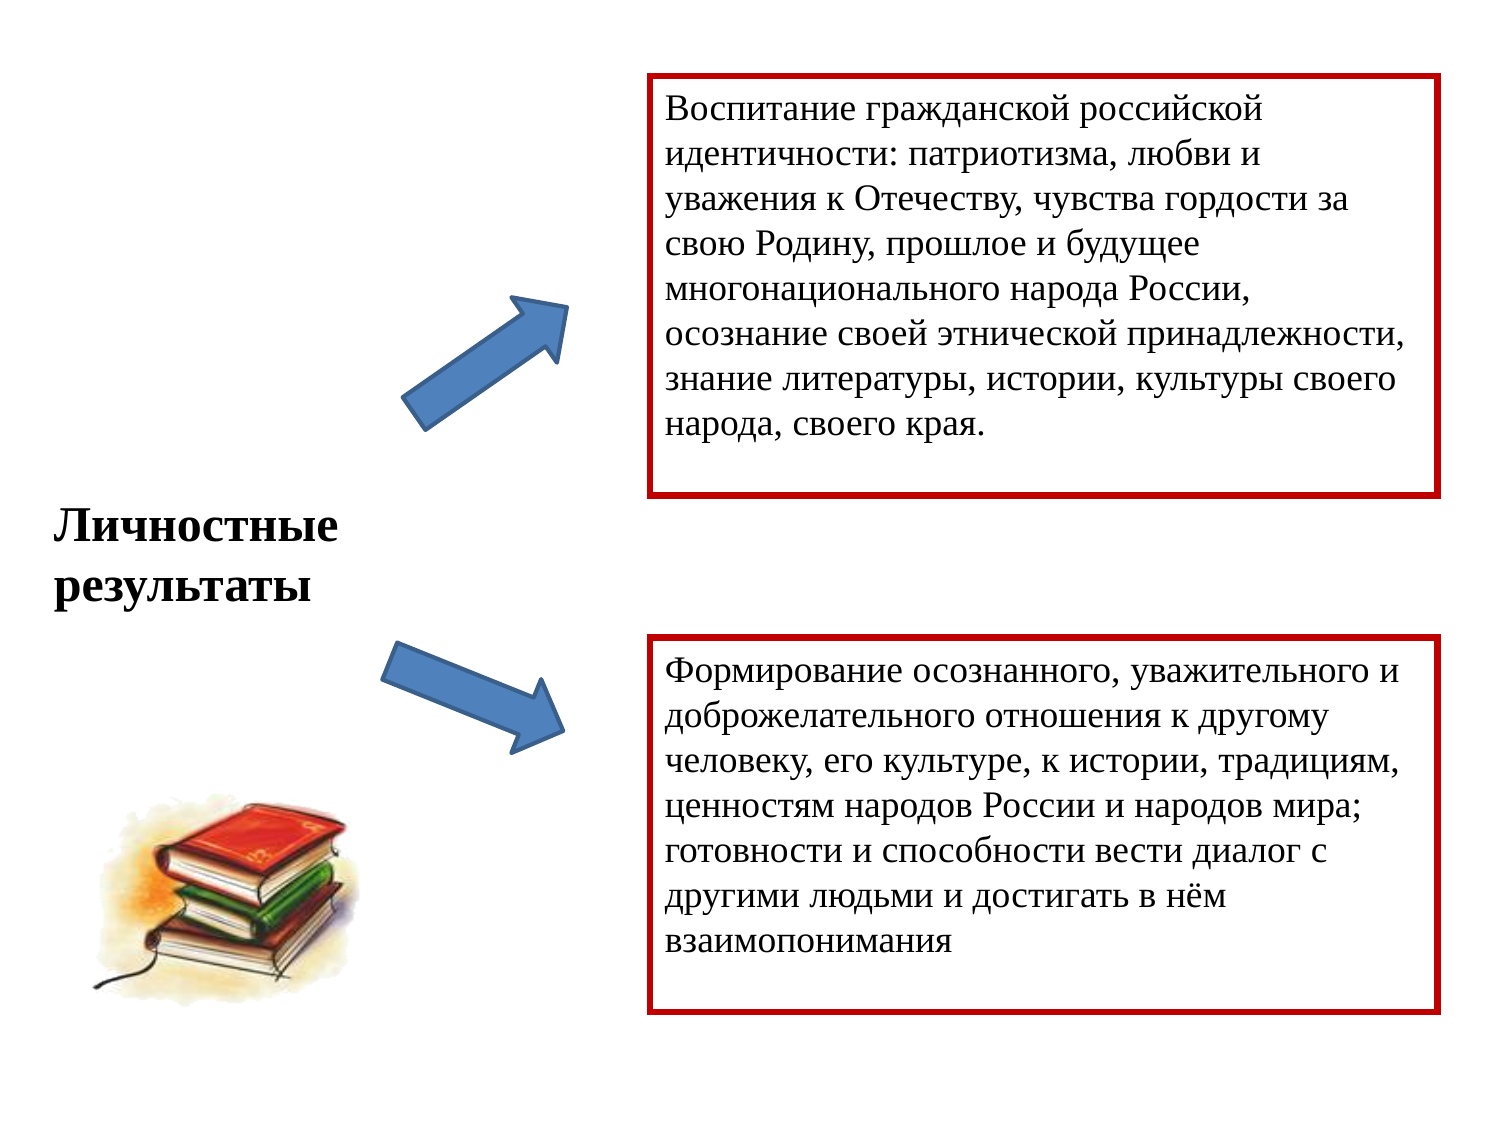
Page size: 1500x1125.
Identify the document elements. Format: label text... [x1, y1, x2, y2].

text_box [400, 295, 569, 432]
text_box Воспитание гражданской российской идентичности: патриотизма, любви и уважения к Отечеству, чувства гордости за свою Родину, прошлое и будущее многонационального народа России, осознание своей этнической принадлежности, знание литературы, истории, культуры своего народа, своего края. [650, 75, 1438, 496]
text_box [380, 640, 566, 755]
text_box Формирование осознанного, уважительного и доброжелательного отношения к другому человеку, его культуре, к истории, традициям, ценностям народов России и народов мира; готовности и способности вести диалог с другими людьми и достигать в нём взаимопонимания [650, 637, 1438, 1013]
picture [74, 769, 364, 1017]
text_box Личностные результаты [39, 484, 367, 620]
